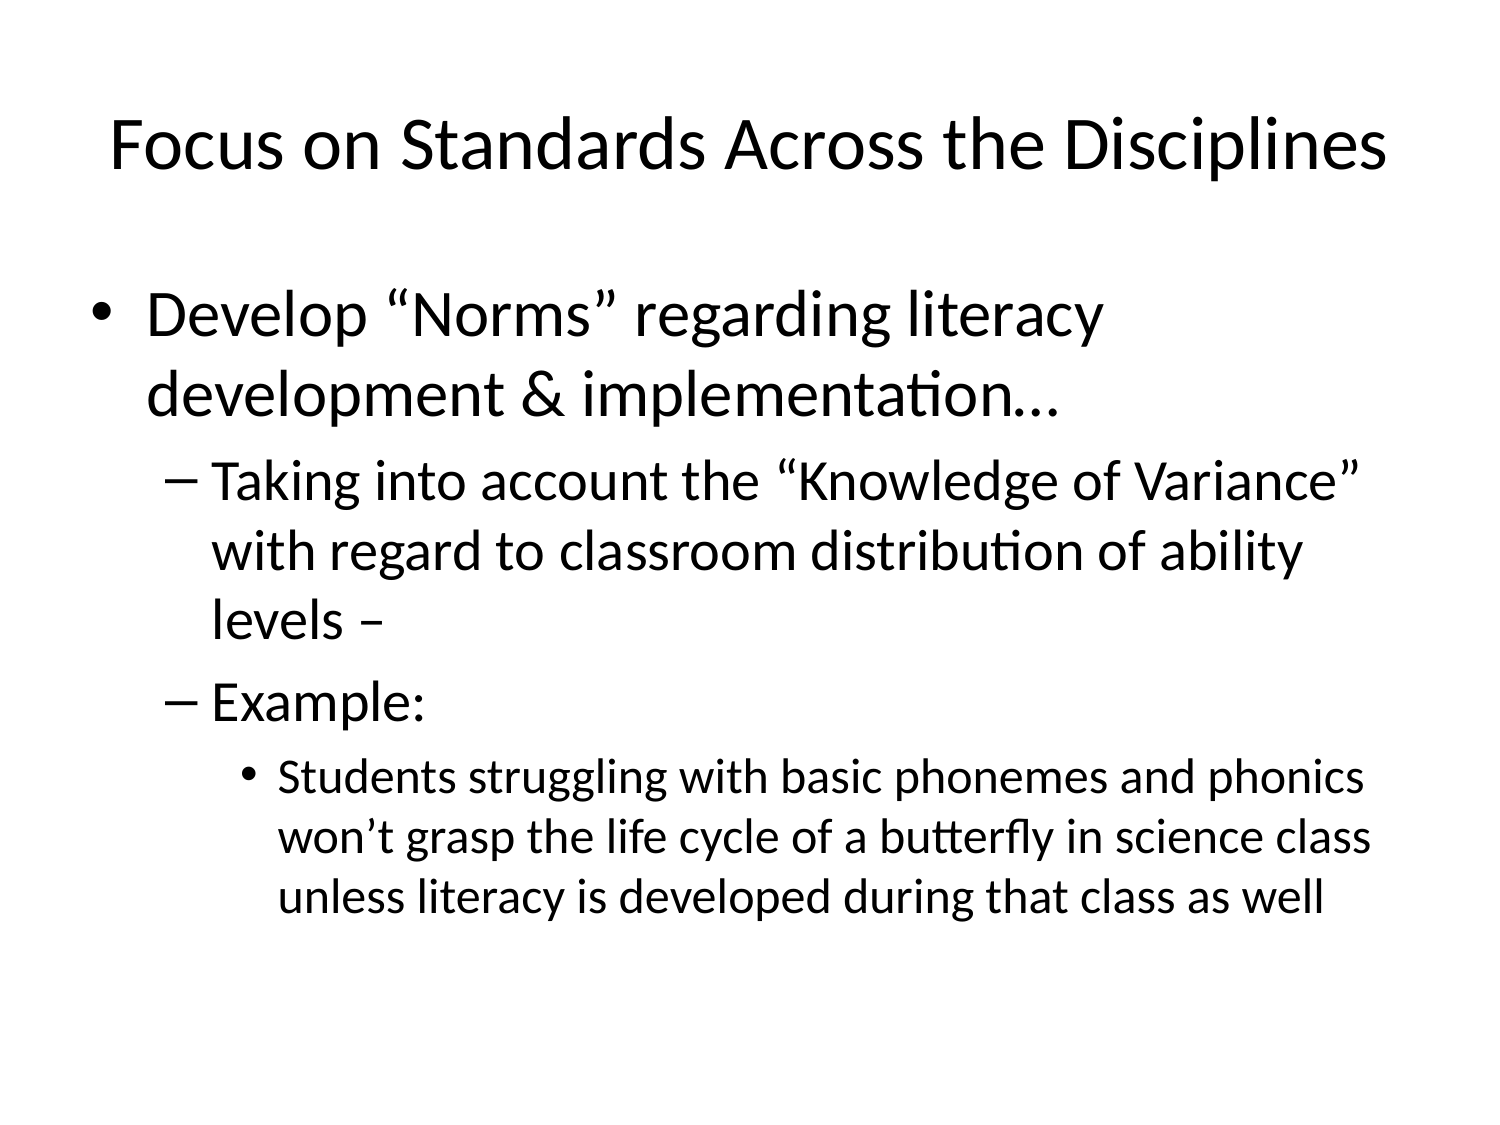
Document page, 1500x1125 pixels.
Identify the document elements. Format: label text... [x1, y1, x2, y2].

title Focus on Standards Across the Disciplines [75, 45, 1425, 233]
list Develop “Norms” regarding literacy development & implementation… Taking into account the “Knowledge of Variance” with regard to classroom distribution of ability levels – Example: Students struggling with basic phonemes and phonics won’t grasp the life cycle of a butterfly in science class unless literacy is developed during that class as well [75, 262, 1425, 1005]
